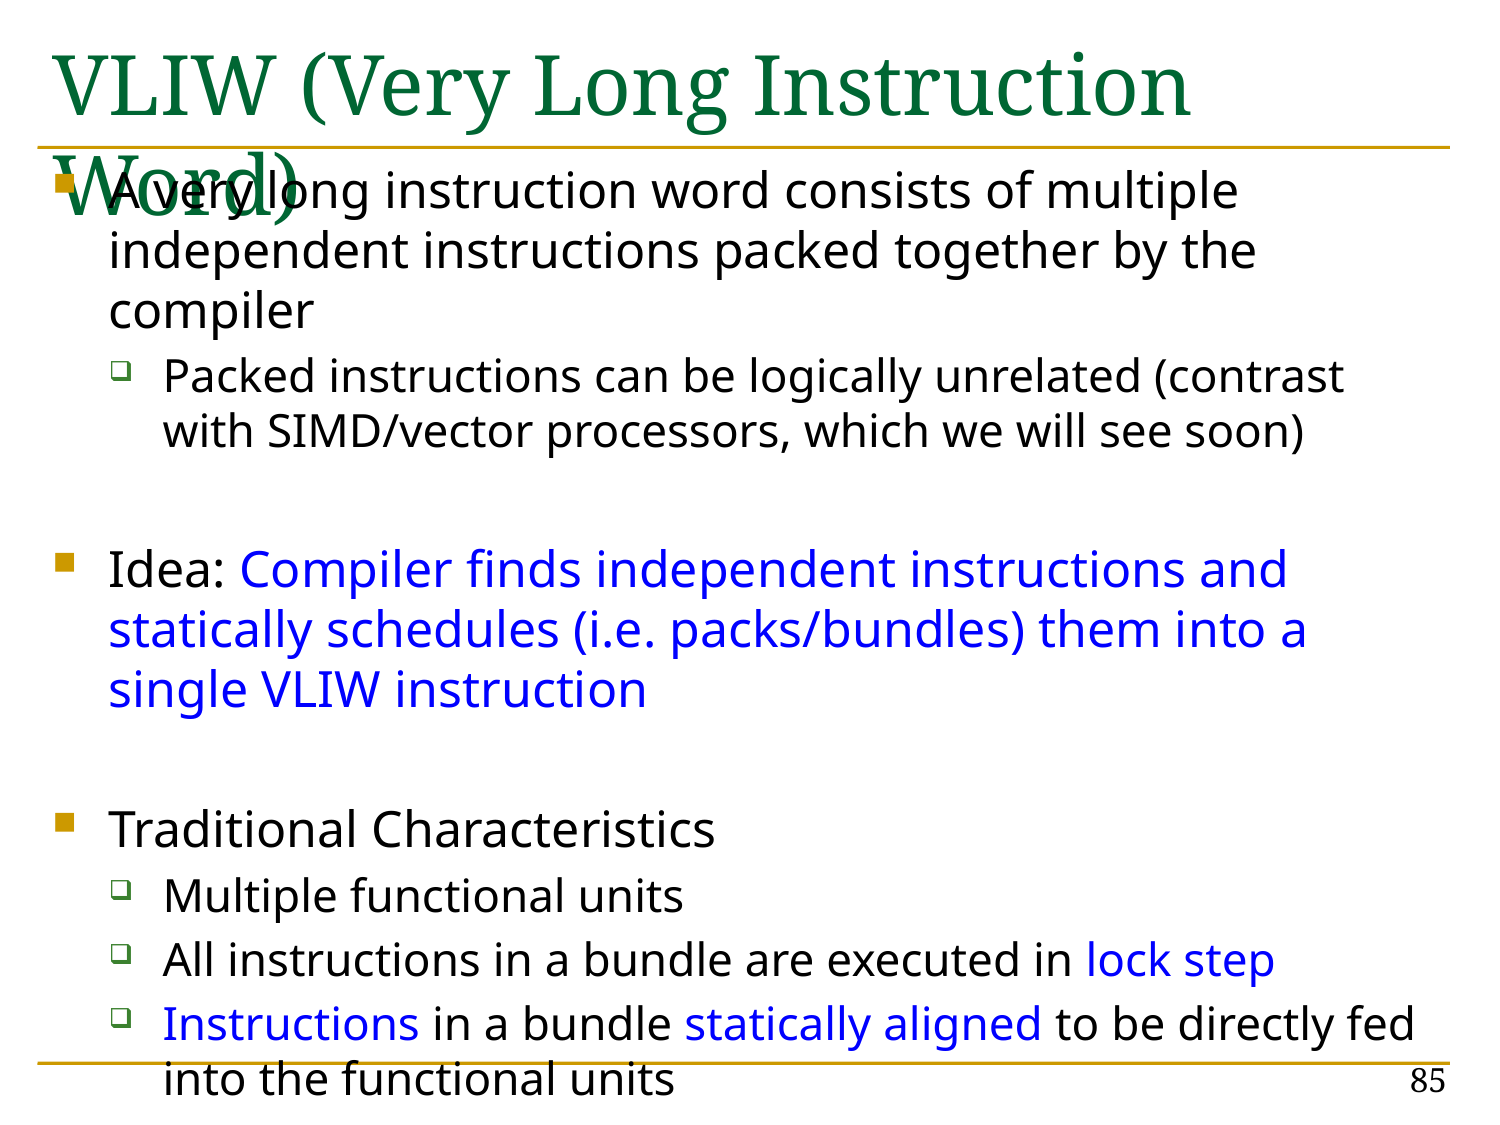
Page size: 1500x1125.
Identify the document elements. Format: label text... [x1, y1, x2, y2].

title VLIW (Very Long Instruction Word) [37, 24, 1450, 150]
slide_number 85 [1111, 1036, 1462, 1112]
list A very long instruction word consists of multiple independent instructions packed together by the compiler Packed instructions can be logically unrelated (contrast with SIMD/vector processors, which we will see soon) Idea: Compiler finds independent instructions and statically schedules (i.e. packs/bundles) them into a single VLIW instruction Traditional Characteristics Multiple functional units All instructions in a bundle are executed in lock step Instructions in a bundle statically aligned to be directly fed into the functional units [37, 150, 1450, 1003]
